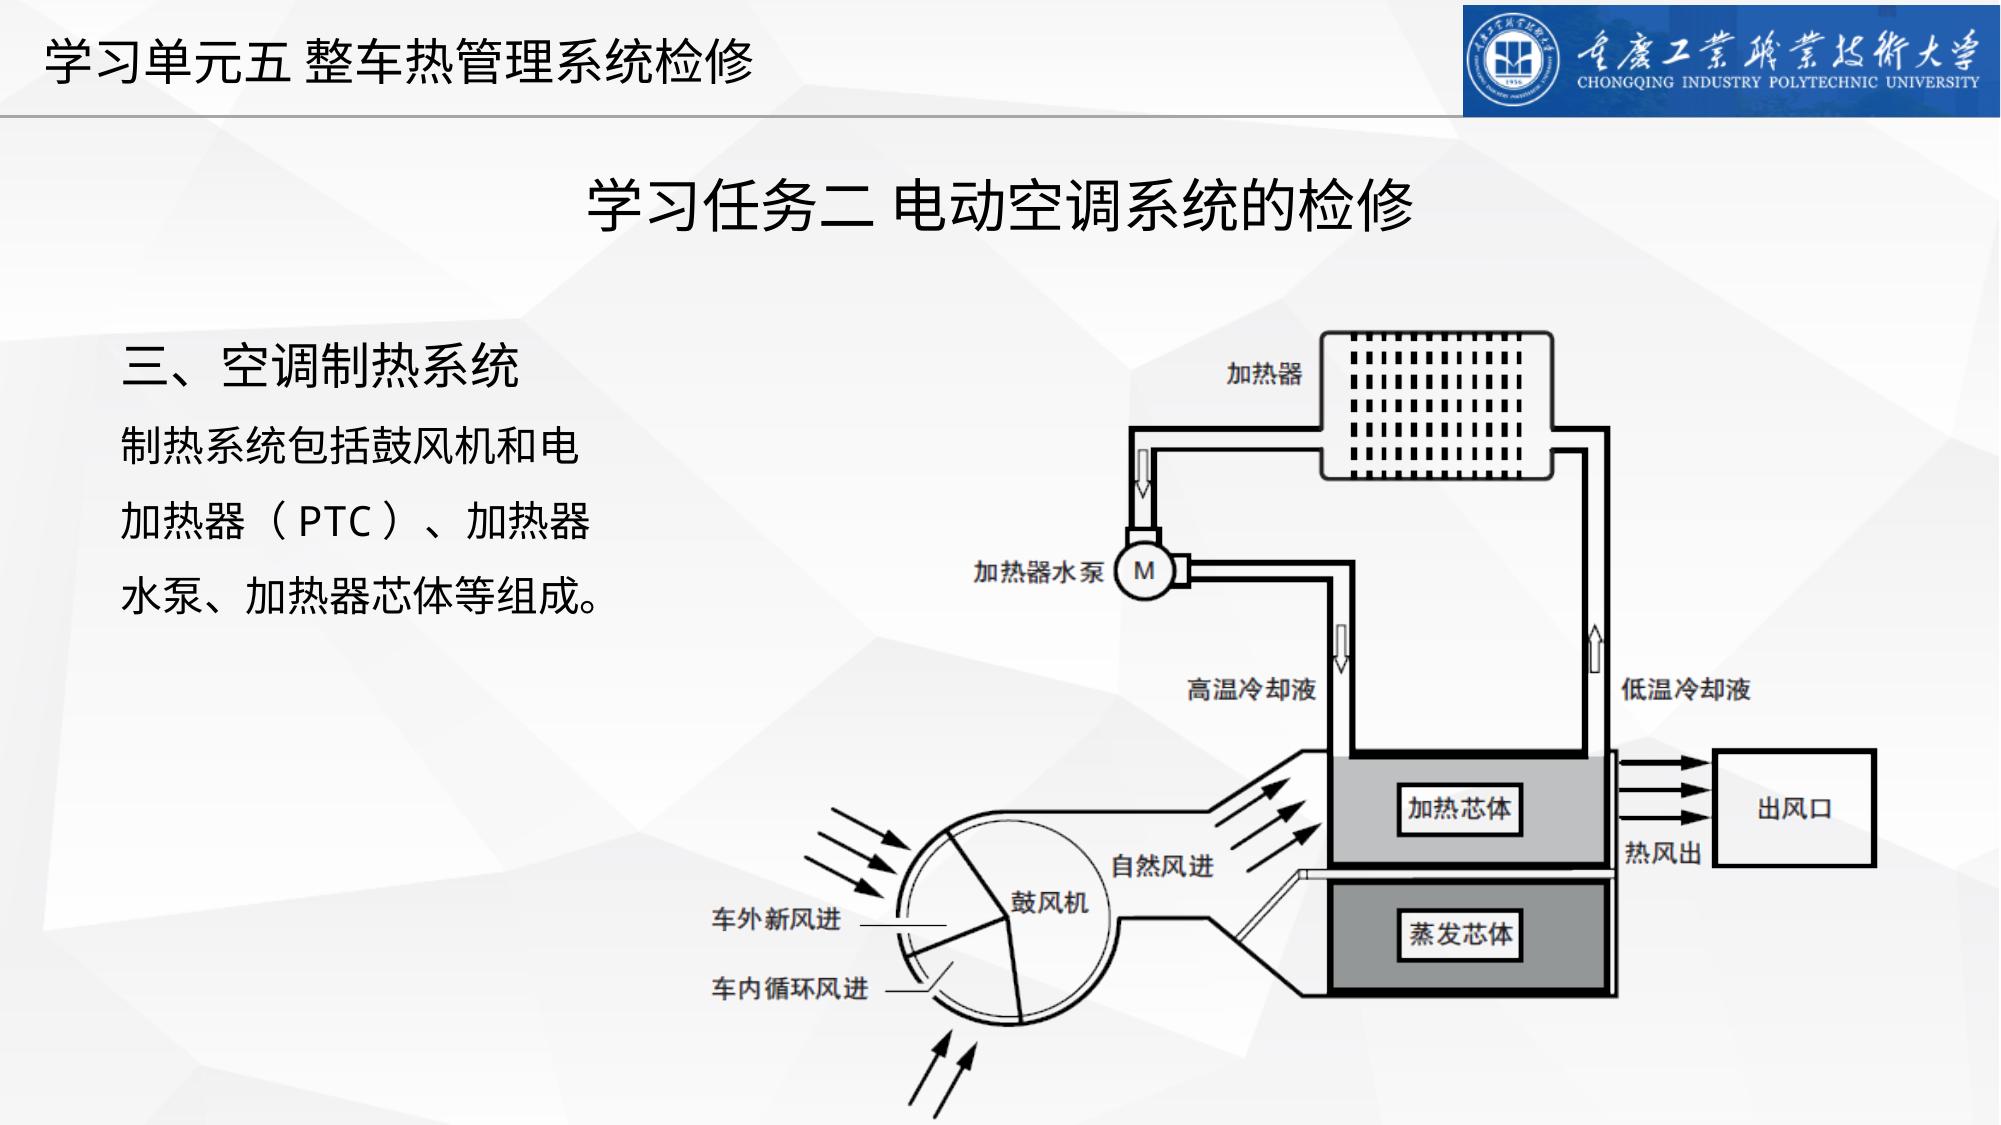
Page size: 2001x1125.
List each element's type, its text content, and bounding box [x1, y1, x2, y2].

text_box 学习任务二 电动空调系统的检修 [433, 161, 1567, 247]
picture [0, 118, 1999, 1125]
text_box 三、空调制热系统 制热系统包括鼓风机和电加热器（PTC）、加热器水泵、加热器芯体等组成。 [105, 297, 630, 702]
picture [0, 0, 2001, 117]
